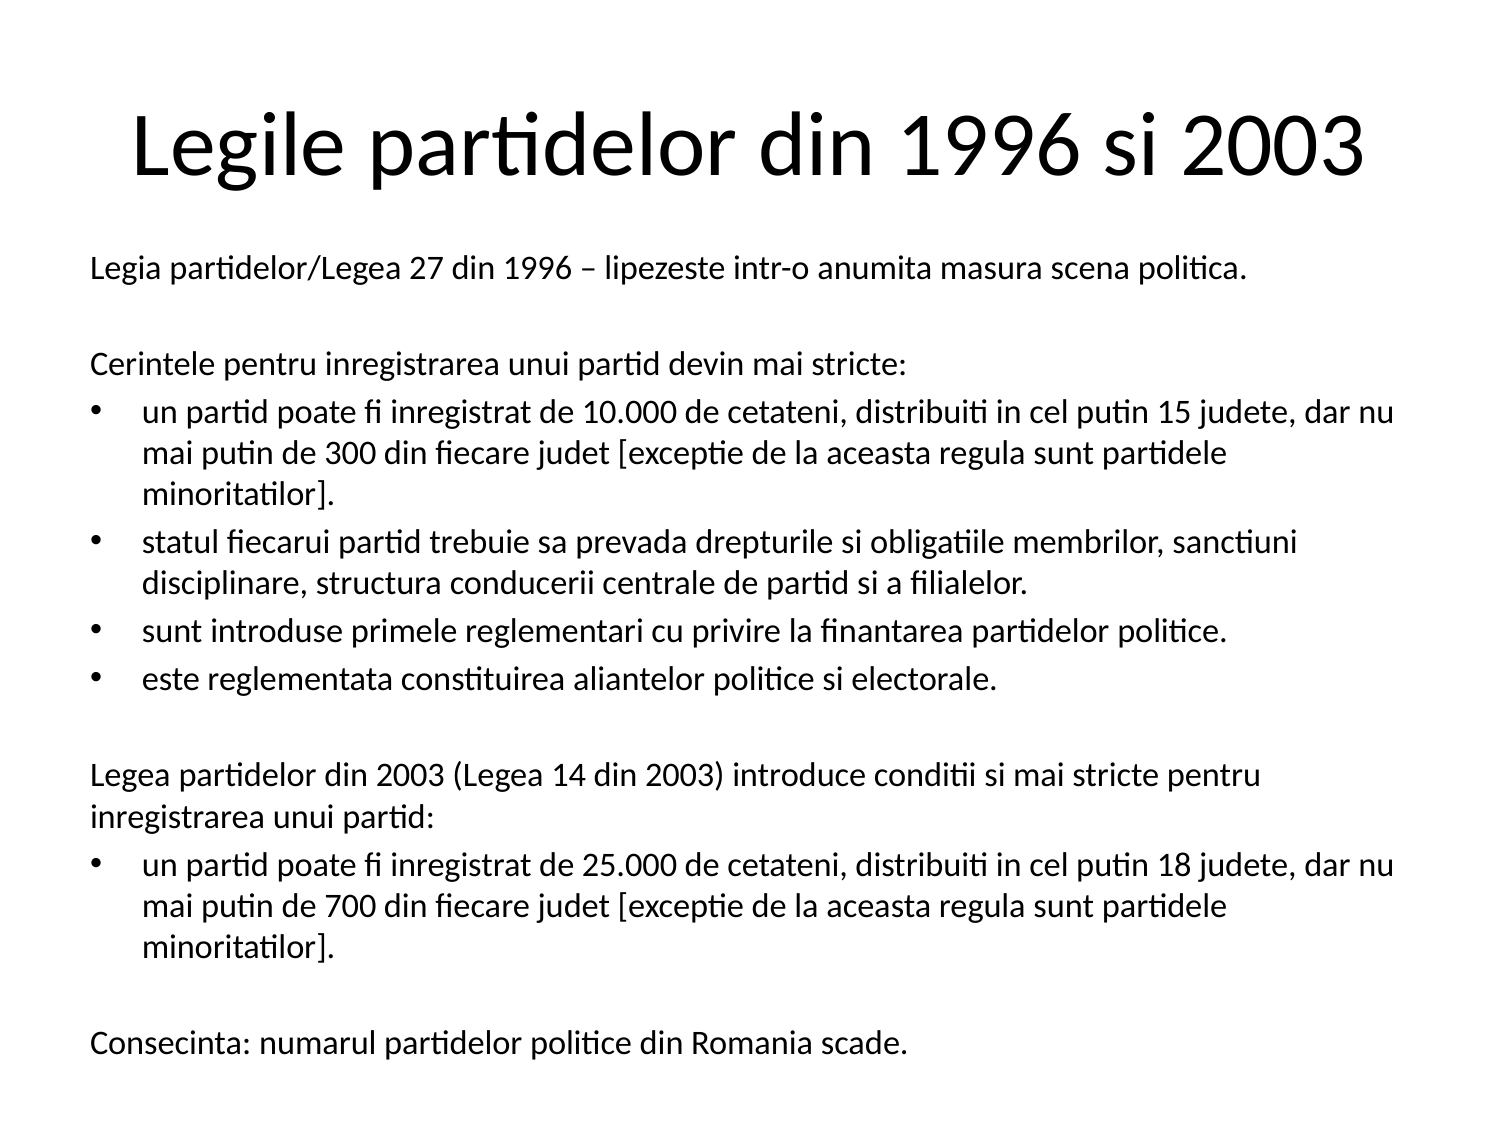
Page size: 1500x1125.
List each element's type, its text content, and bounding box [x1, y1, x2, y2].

title Legile partidelor din 1996 si 2003 [75, 45, 1425, 233]
list Legia partidelor/Legea 27 din 1996 – lipezeste intr-o anumita masura scena politica. Cerintele pentru inregistrarea unui partid devin mai stricte: un partid poate fi inregistrat de 10.000 de cetateni, distribuiti in cel putin 15 judete, dar nu mai putin de 300 din fiecare judet [exceptie de la aceasta regula sunt partidele minoritatilor]. statul fiecarui partid trebuie sa prevada drepturile si obligatiile membrilor, sanctiuni disciplinare, structura conducerii centrale de partid si a filialelor. sunt introduse primele reglementari cu privire la finantarea partidelor politice. este reglementata constituirea aliantelor politice si electorale. Legea partidelor din 2003 (Legea 14 din 2003) introduce conditii si mai stricte pentru inregistrarea unui partid: un partid poate fi inregistrat de 25.000 de cetateni, distribuiti in cel putin 18 judete, dar nu mai putin de 700 din fiecare judet [exceptie de la aceasta regula sunt partidele minoritatilor]. Consecinta: numarul partidelor politice din Romania scade. [75, 237, 1425, 1088]
